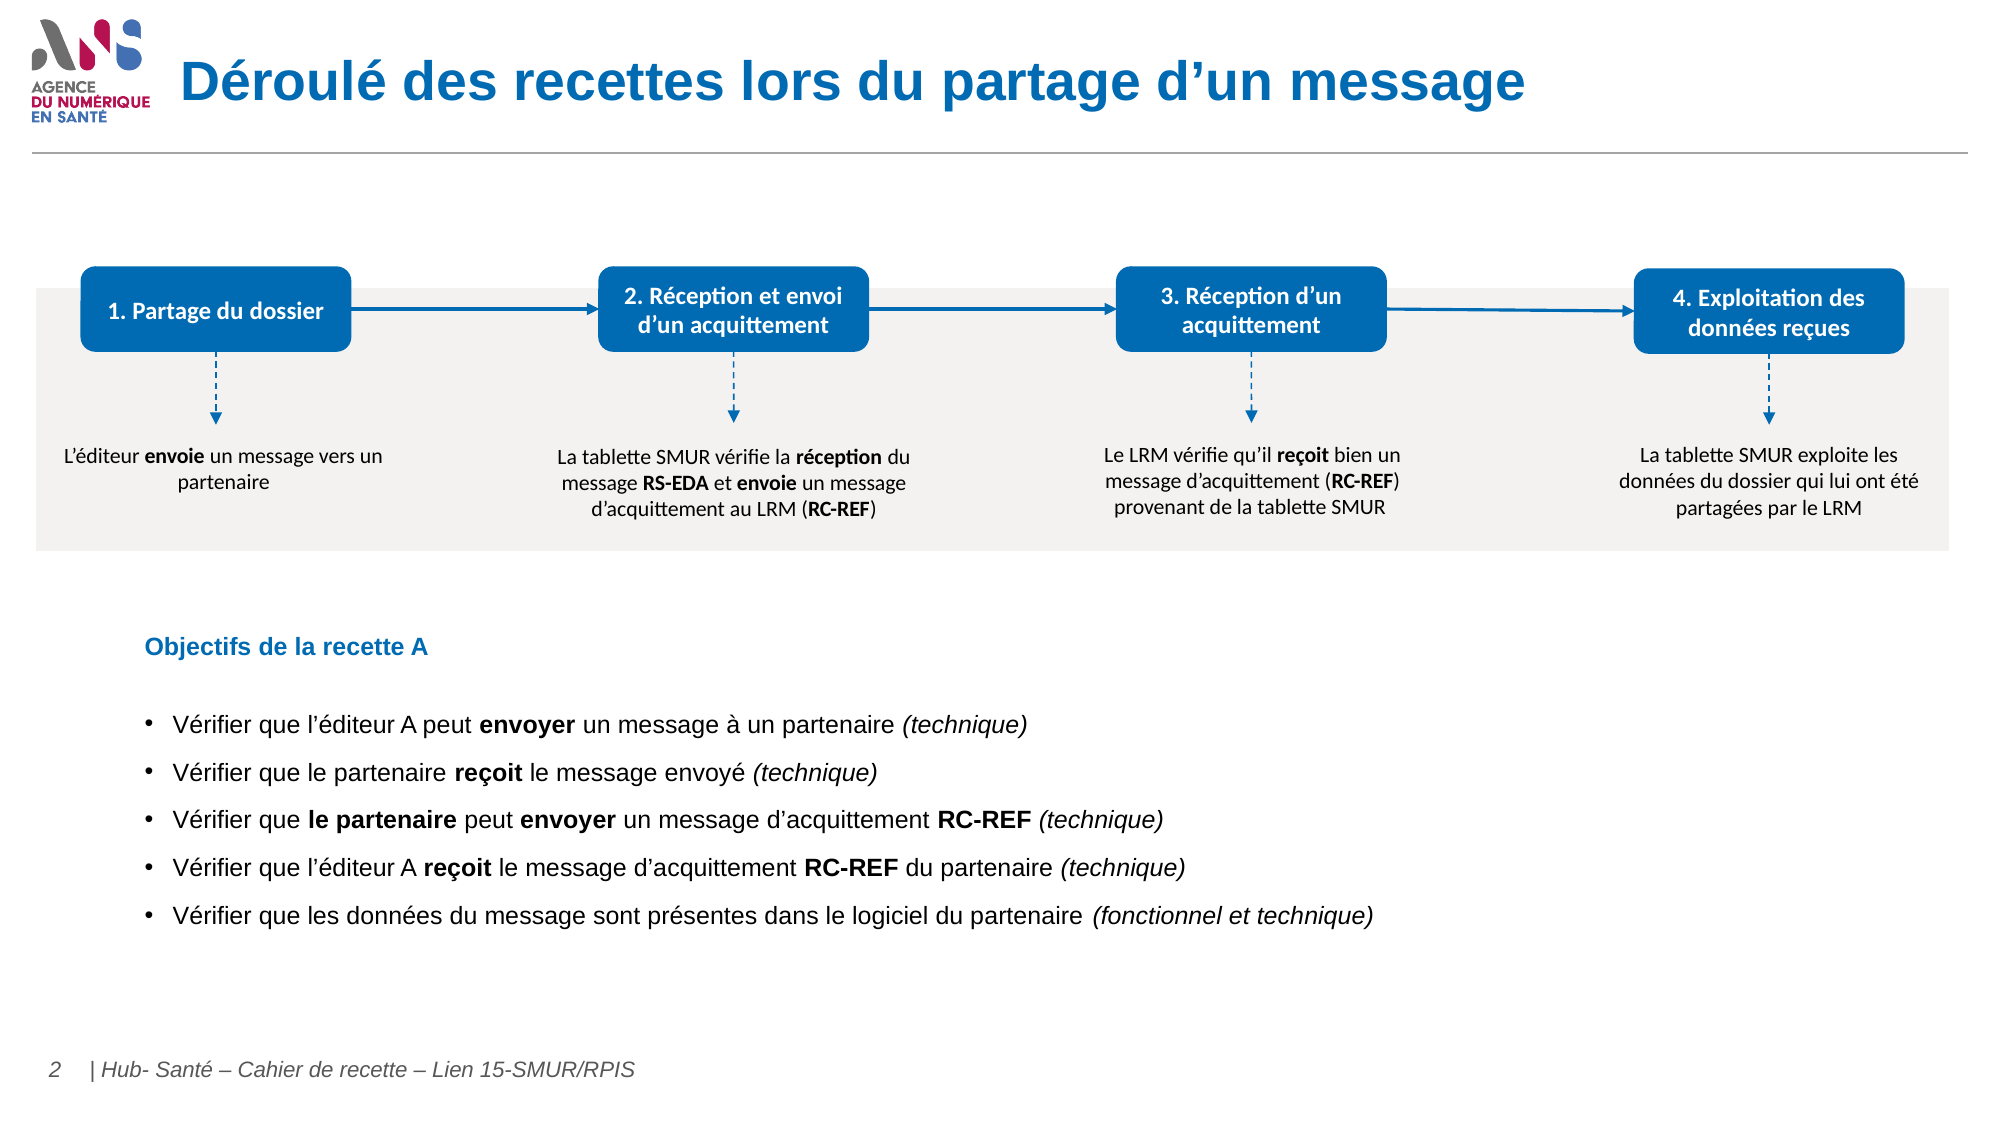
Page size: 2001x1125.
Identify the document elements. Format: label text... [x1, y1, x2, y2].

text_box [36, 288, 1949, 551]
text_box 2. Réception et envoi d’un acquittement [599, 267, 869, 351]
title Déroulé des recettes lors du partage d’un message [180, 19, 1945, 138]
text_box L’éditeur envoie un message vers un partenaire [36, 434, 411, 502]
text_box 4. Exploitation des données reçues [1634, 269, 1904, 353]
text_box La tablette SMUR vérifie la réception du message RS-EDA et envoie un message d’acquittement au LRM (RC-REF) [536, 434, 931, 529]
text_box Le LRM vérifie qu’il reçoit bien un message d’acquittement (RC-REF) provenant de la tablette SMUR [1073, 433, 1432, 527]
slide_number 2 [23, 1038, 87, 1099]
text_box Objectifs de la recette A Vérifier que l’éditeur A peut envoyer un message à un partenaire (technique) Vérifier que le partenaire reçoit le message envoyé (technique) Vérifier que le partenaire peut envoyer un message d’acquittement RC-REF (technique) Vérifier que l’éditeur A reçoit le message d’acquittement RC-REF du partenaire (technique) Vérifier que les données du message sont présentes dans le logiciel du partenaire (fonctionnel et technique) [132, 608, 1853, 952]
picture [31, 19, 150, 123]
text_box La tablette SMUR exploite les données du dossier qui lui ont été partagées par le LRM [1590, 433, 1949, 527]
text_box 3. Réception d’un acquittement [1116, 267, 1386, 351]
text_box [1385, 308, 1636, 312]
footer | Hub- Santé – Cahier de recette – Lien 15-SMUR/RPIS [89, 1038, 1605, 1099]
text_box 1. Partage du dossier [81, 267, 351, 351]
